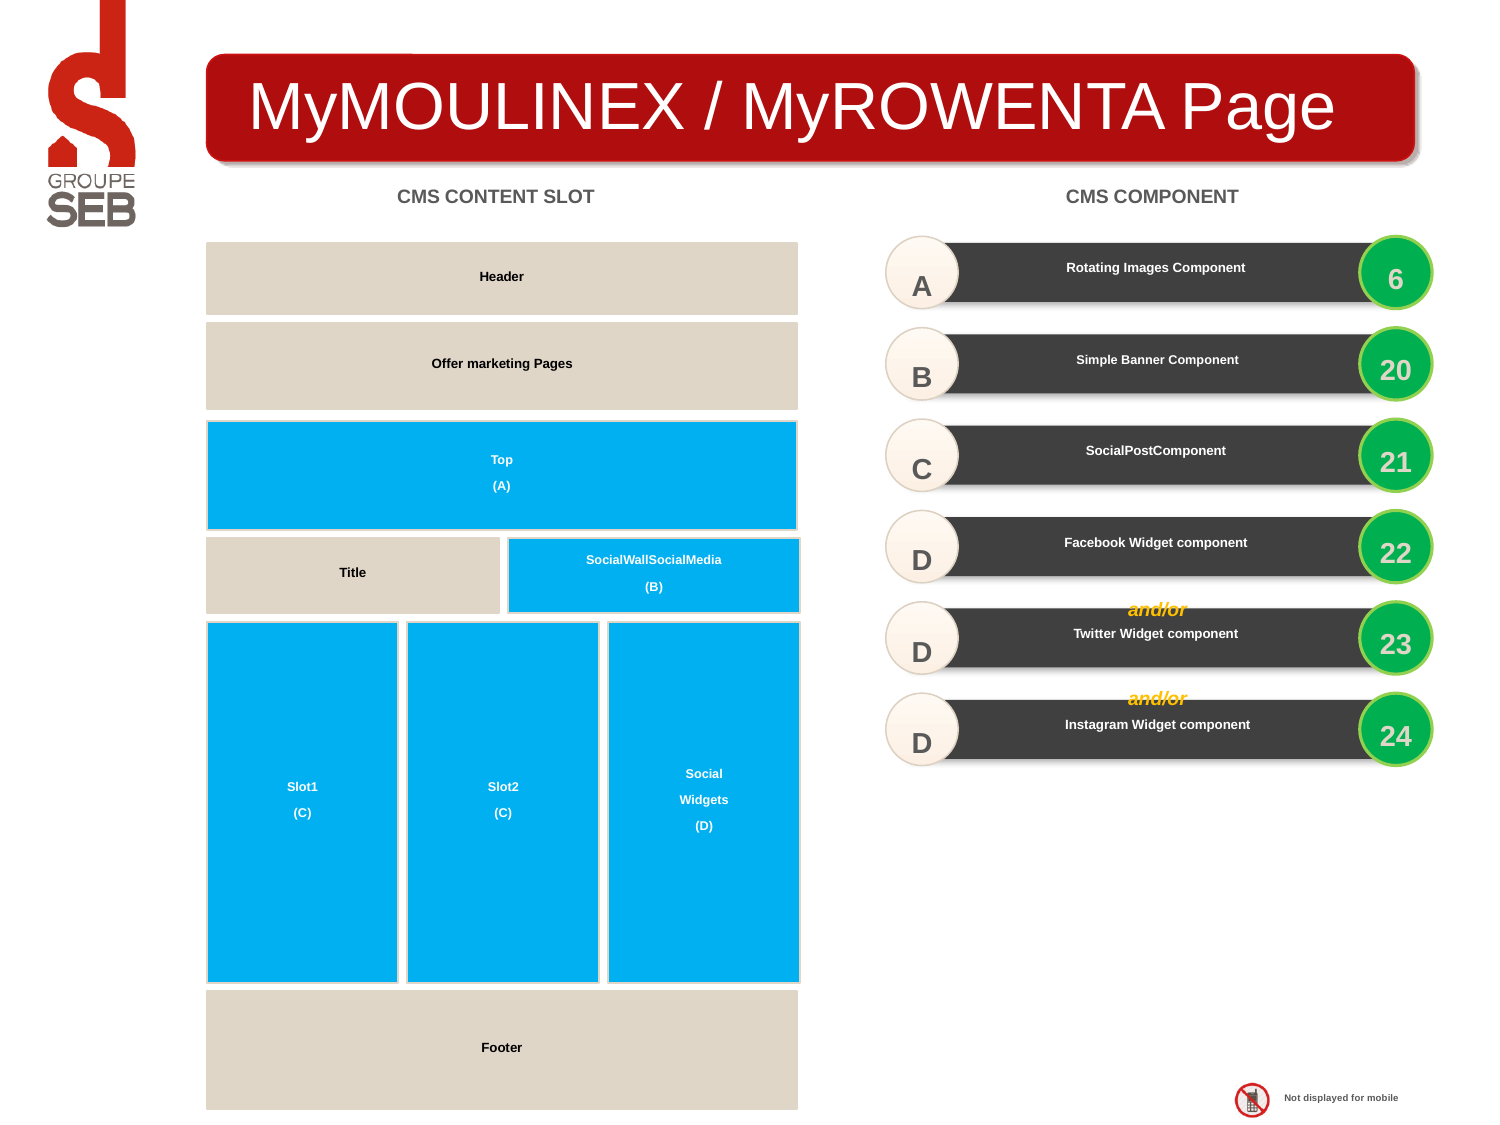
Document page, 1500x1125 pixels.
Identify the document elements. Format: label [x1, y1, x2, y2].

text_box [204, 989, 799, 1111]
text_box [885, 418, 1433, 492]
text_box [1270, 1082, 1500, 1117]
text_box [885, 327, 1433, 401]
text_box [204, 419, 799, 532]
text_box [885, 510, 1433, 584]
picture [1233, 1081, 1270, 1118]
picture [0, 0, 182, 266]
text_box [205, 321, 799, 411]
text_box [206, 537, 801, 614]
text_box [885, 586, 1433, 766]
text_box [204, 241, 799, 316]
title [234, 56, 1400, 149]
text_box [885, 236, 1433, 309]
text_box [981, 172, 1324, 228]
text_box [218, 172, 774, 228]
text_box [206, 621, 801, 984]
